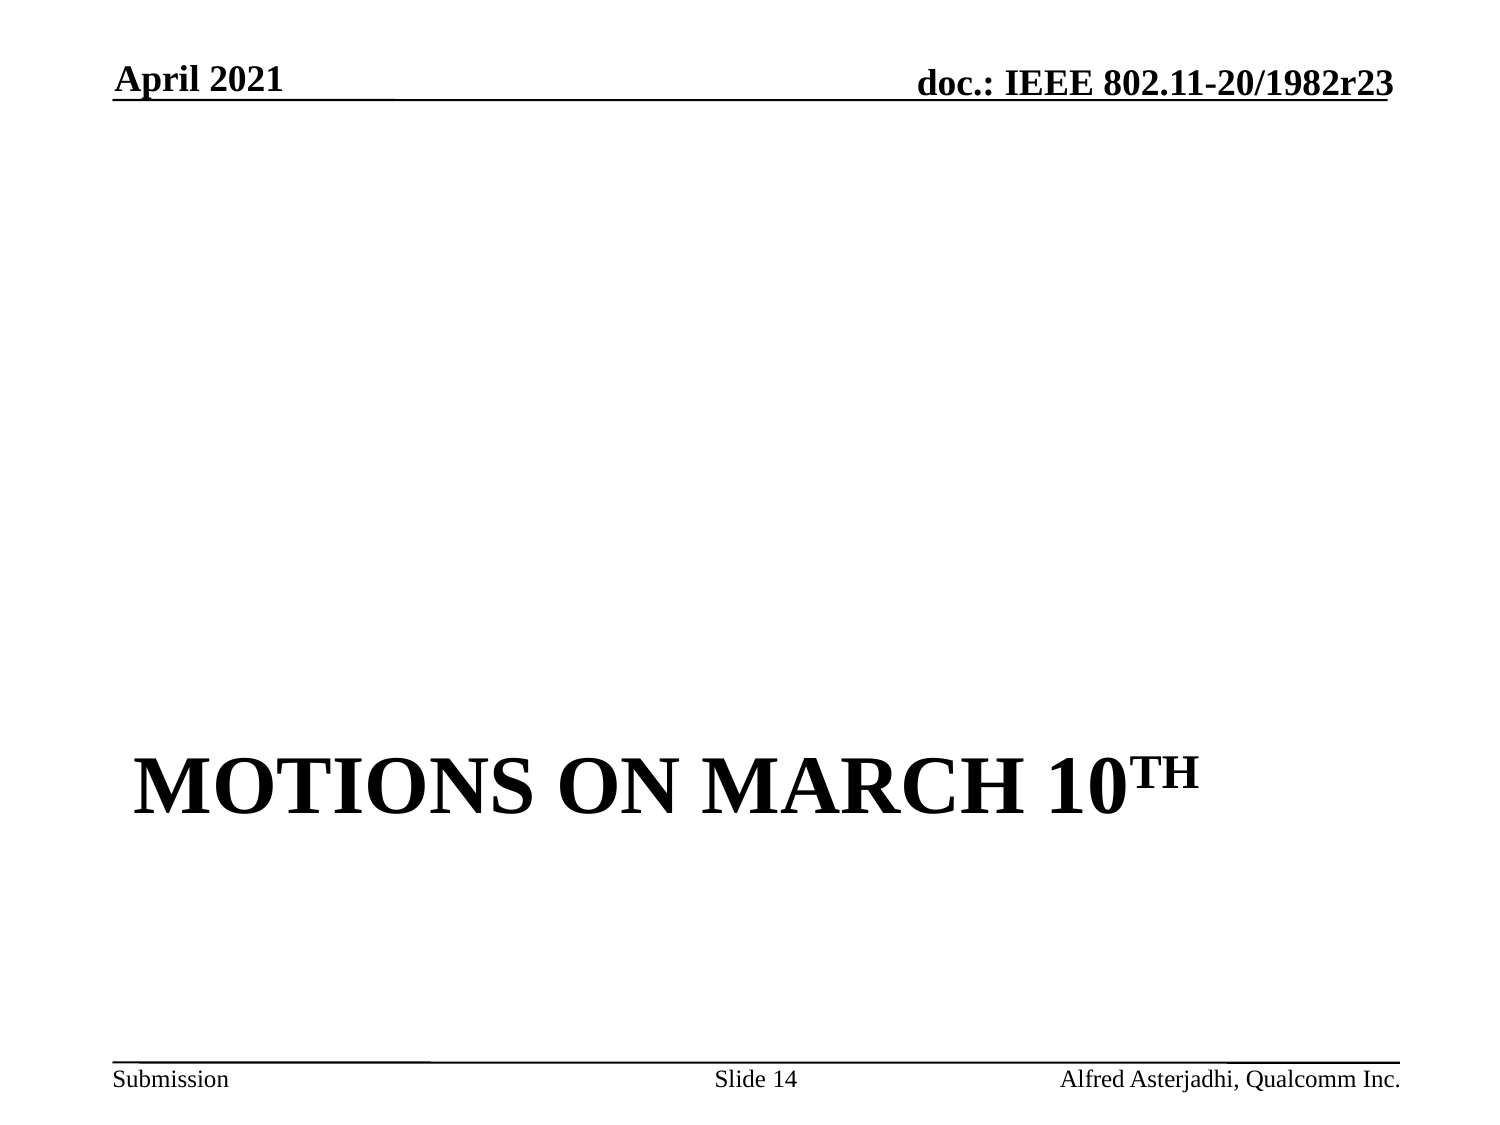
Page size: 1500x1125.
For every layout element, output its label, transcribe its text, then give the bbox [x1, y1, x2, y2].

slide_number Slide 14 [712, 1061, 800, 1123]
title Motions on MARCH 10th [118, 722, 1394, 947]
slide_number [114, 54, 423, 100]
footer Alfred Asterjadhi, Qualcomm Inc. [878, 1061, 1402, 1093]
